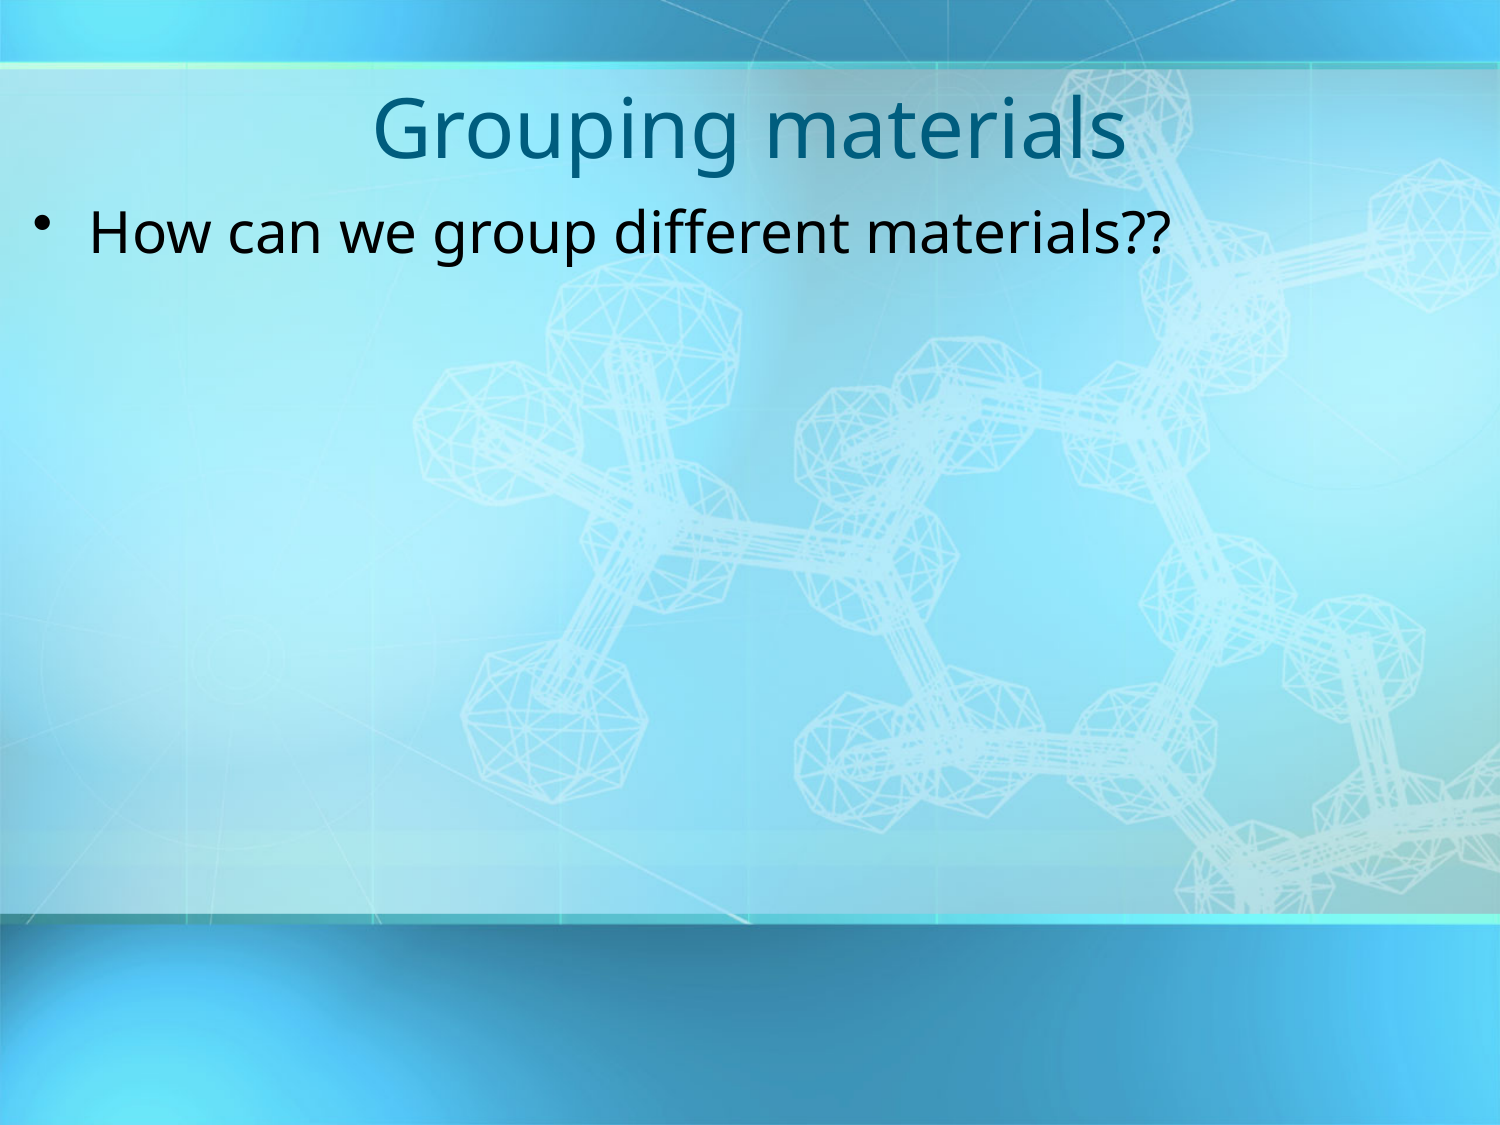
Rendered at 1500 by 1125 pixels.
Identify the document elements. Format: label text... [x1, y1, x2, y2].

picture [0, 0, 1500, 1125]
title Grouping materials [17, 75, 1483, 175]
list How can we group different materials?? [17, 187, 1483, 900]
